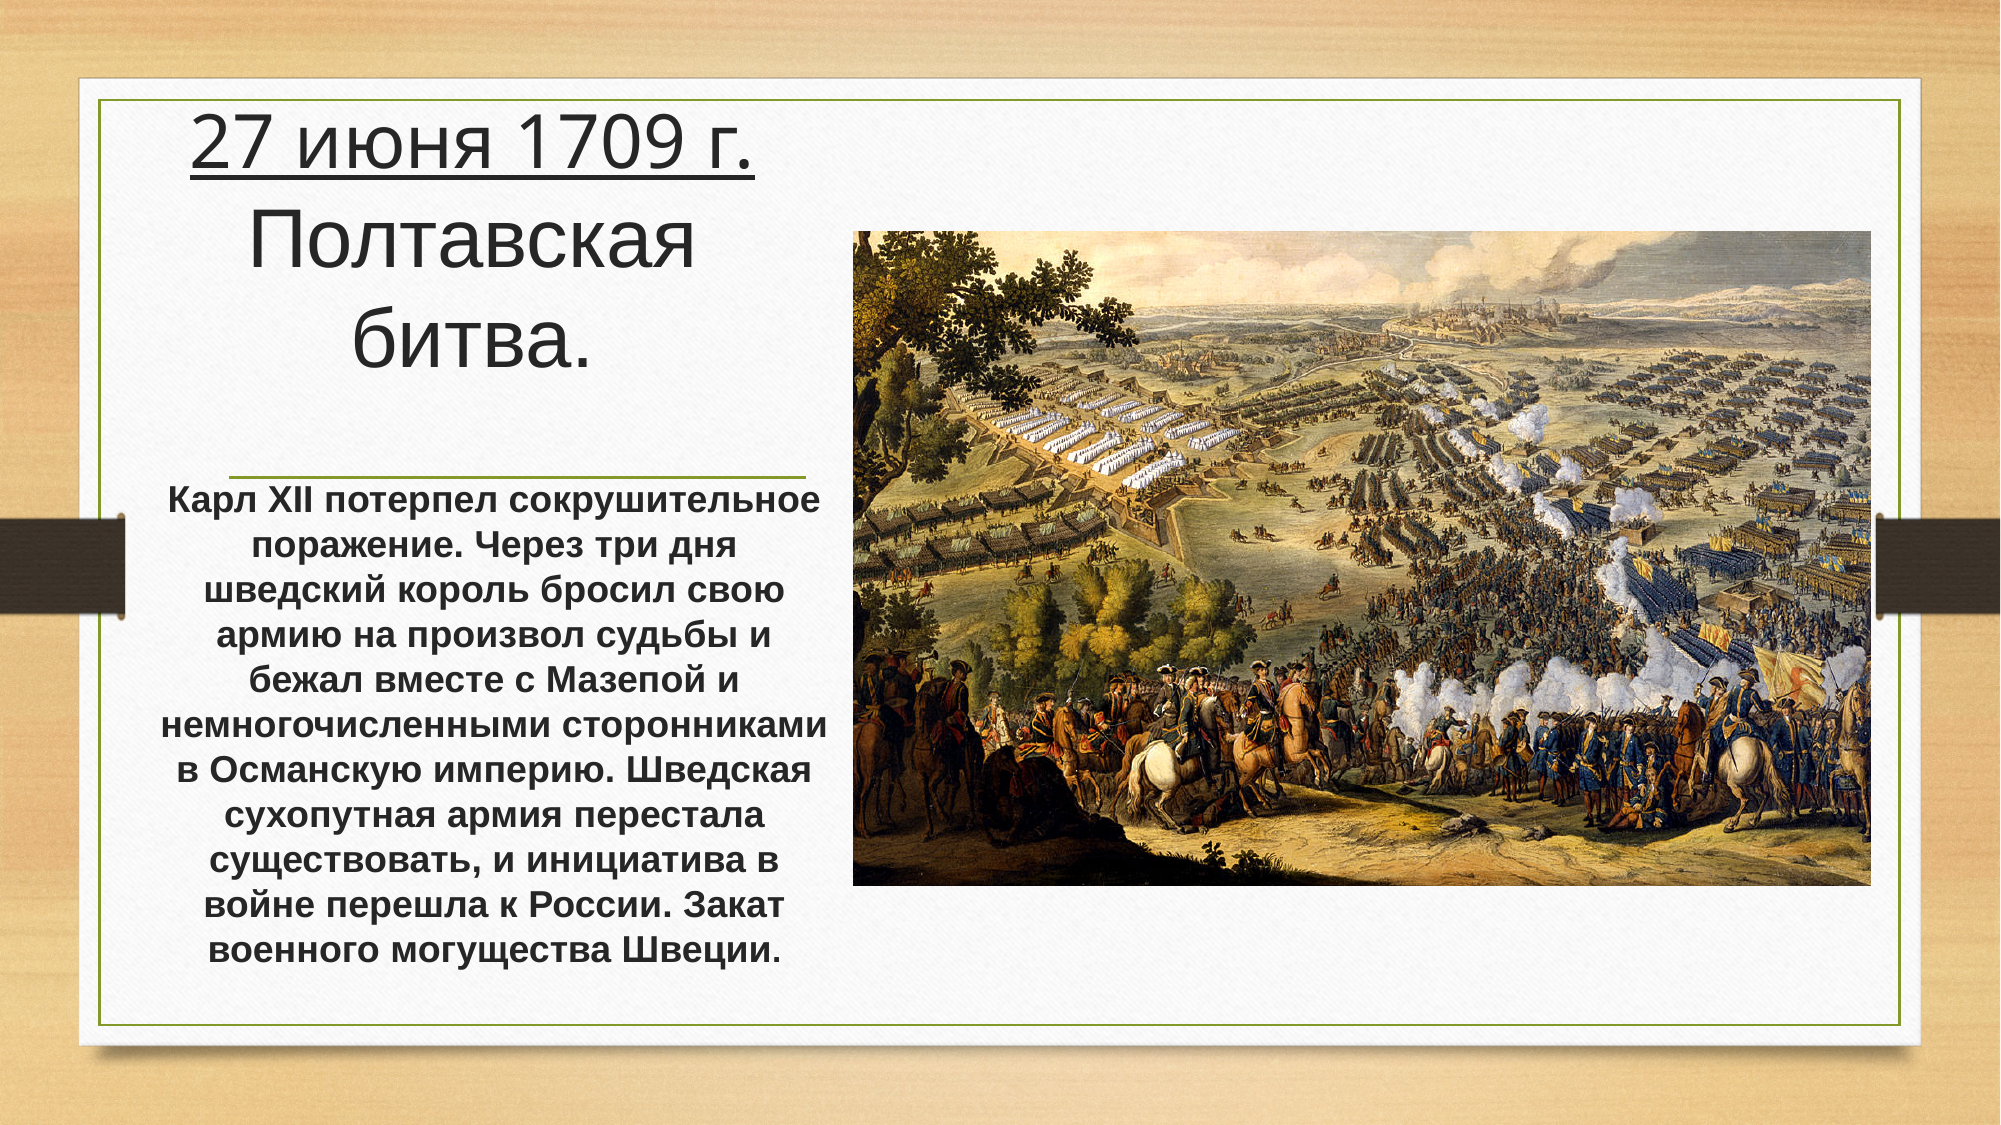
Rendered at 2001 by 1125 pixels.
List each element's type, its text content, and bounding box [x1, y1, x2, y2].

picture [0, 0, 2001, 1125]
list Карл XII потерпел сокрушительное поражение. Через три дня шведский король бросил свою армию на произвол судьбы и бежал вместе с Мазепой и немногочисленными сторонниками в Османскую империю. Шведская сухопутная армия перестала существовать, и инициатива в войне перешла к России. Закат военного могущества Швеции. [143, 467, 846, 862]
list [852, 231, 1871, 886]
title 27 июня 1709 г. Полтавская битва. [99, 73, 846, 502]
